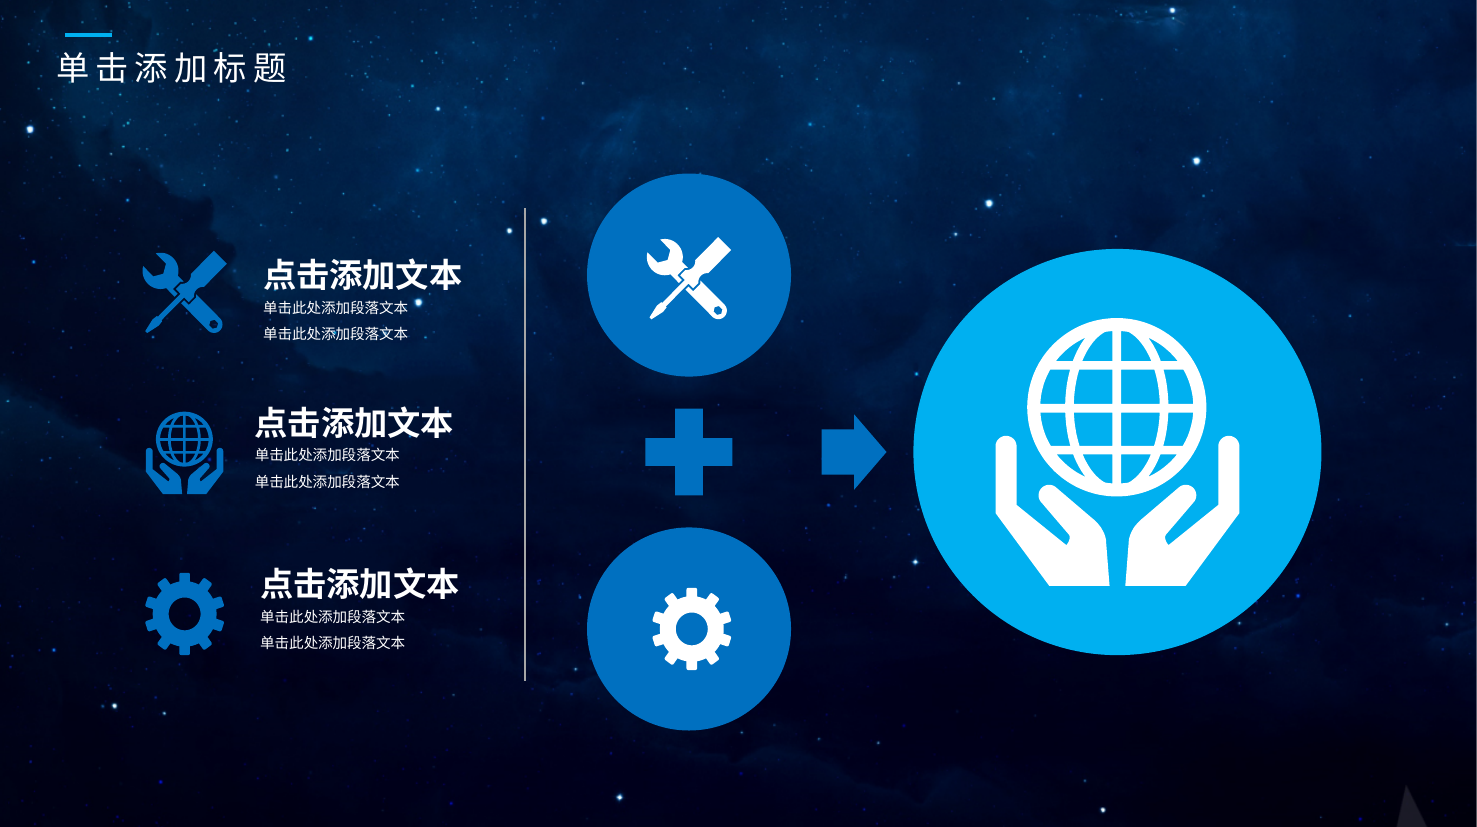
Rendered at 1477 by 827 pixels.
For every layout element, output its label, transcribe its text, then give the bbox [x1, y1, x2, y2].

text_box [145, 447, 183, 495]
text_box 点击添加文本 [252, 248, 480, 284]
text_box [1125, 435, 1240, 586]
text_box [1027, 318, 1207, 497]
text_box [821, 414, 887, 490]
text_box [187, 447, 224, 495]
text_box [584, 525, 794, 733]
text_box 单击此处添加段落文本 单击此处添加段落文本 [244, 432, 493, 496]
text_box 点击添加文本 [249, 558, 477, 594]
text_box 单击添加标题 [41, 49, 313, 95]
text_box [645, 408, 733, 496]
text_box [155, 411, 213, 467]
picture [0, 0, 1477, 827]
text_box [145, 572, 224, 656]
text_box 单击此处添加段落文本 单击此处添加段落文本 [252, 284, 501, 348]
text_box [995, 435, 1110, 586]
text_box 点击添加文本 [244, 396, 472, 432]
text_box [142, 250, 227, 334]
text_box 单击此处添加段落文本 单击此处添加段落文本 [249, 594, 498, 657]
text_box [584, 171, 794, 379]
text_box [911, 246, 1324, 658]
text_box [646, 236, 732, 320]
text_box [652, 587, 732, 671]
